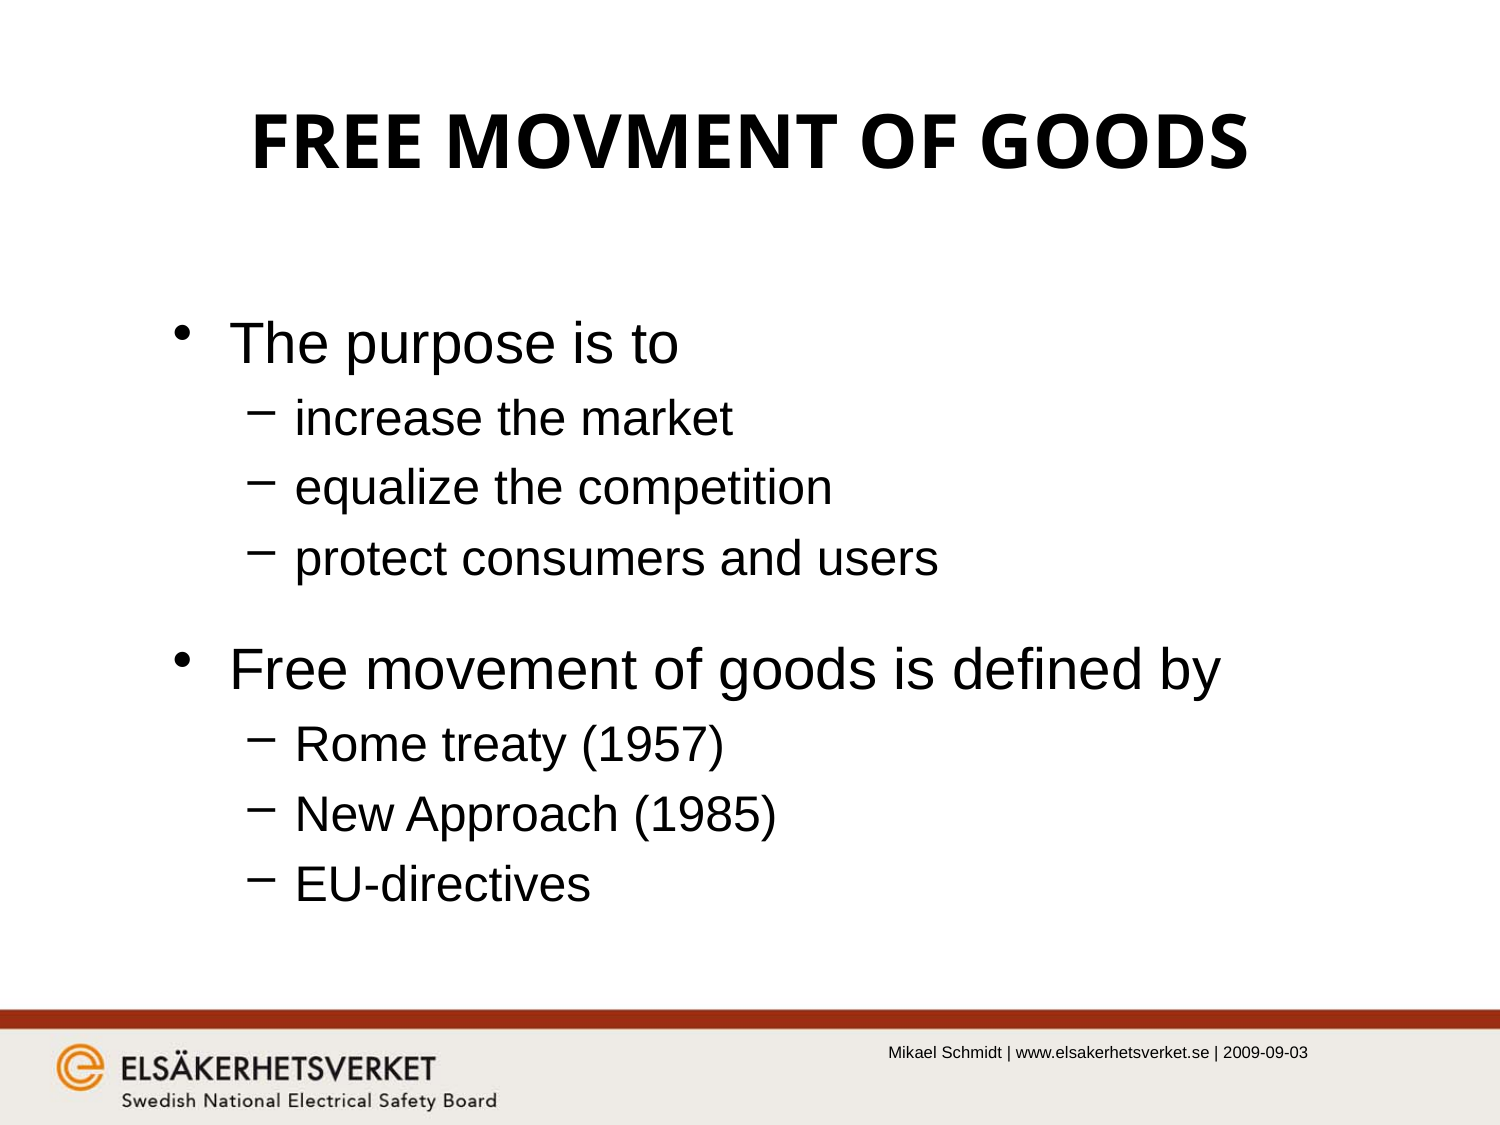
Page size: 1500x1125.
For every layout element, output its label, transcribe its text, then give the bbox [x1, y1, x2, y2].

list The purpose is to increase the market equalize the competition protect consumers and users Free movement of goods is defined by Rome treaty (1957) New Approach (1985) EU-directives [157, 262, 1460, 1006]
footer Mikael Schmidt | www.elsakerhetsverket.se | 2009-09-03 [738, 1034, 1460, 1103]
title FREE MOVMENT OF GOODS [74, 44, 1426, 233]
picture [0, 0, 1500, 1125]
